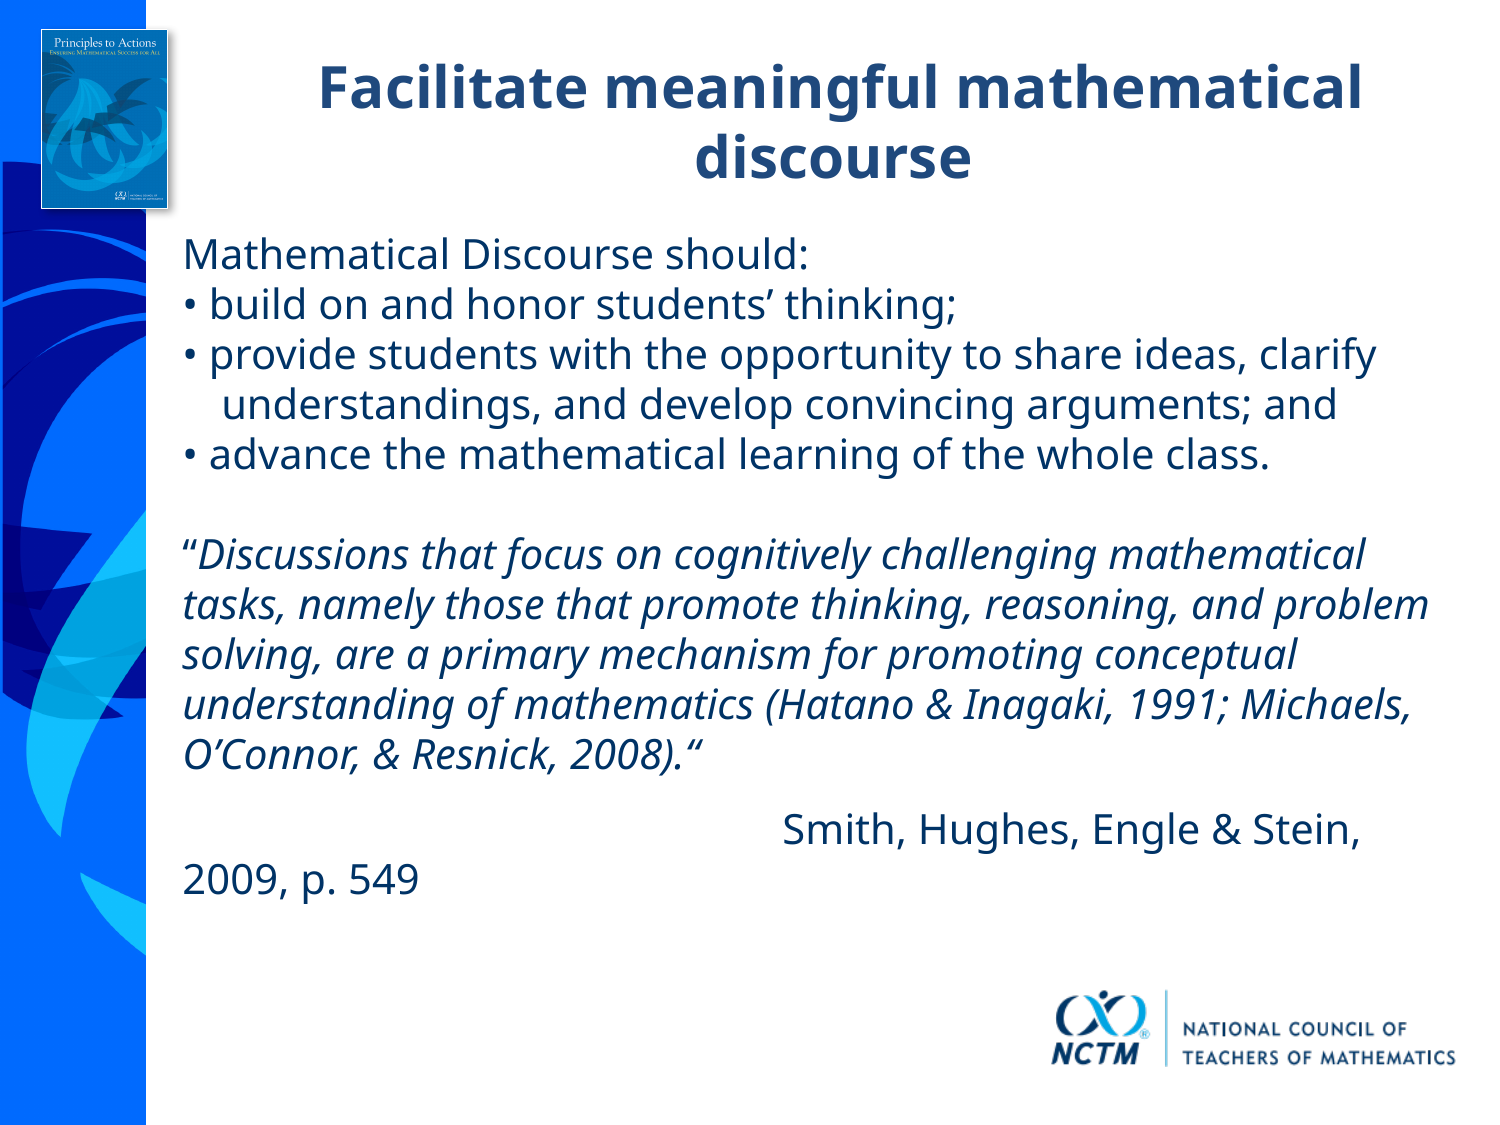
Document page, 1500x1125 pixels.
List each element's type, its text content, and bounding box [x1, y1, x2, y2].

text_box Mathematical Discourse should: • build on and honor students’ thinking; • provide students with the opportunity to share ideas, clarify understandings, and develop convincing arguments; and • advance the mathematical learning of the whole class. “Discussions that focus on cognitively challenging mathematical tasks, namely those that promote thinking, reasoning, and problem solving, are a primary mechanism for promoting conceptual understanding of mathematics (Hatano & Inagaki, 1991; Michaels, O’Connor, & Resnick, 2008).“ Smith, Hughes, Engle & Stein, 2009, p. 549 [167, 220, 1459, 969]
picture [1034, 969, 1474, 1085]
text_box [1074, 362, 1500, 469]
picture [0, 0, 168, 1125]
text_box Facilitate meaningful mathematical discourse [174, 29, 1500, 212]
